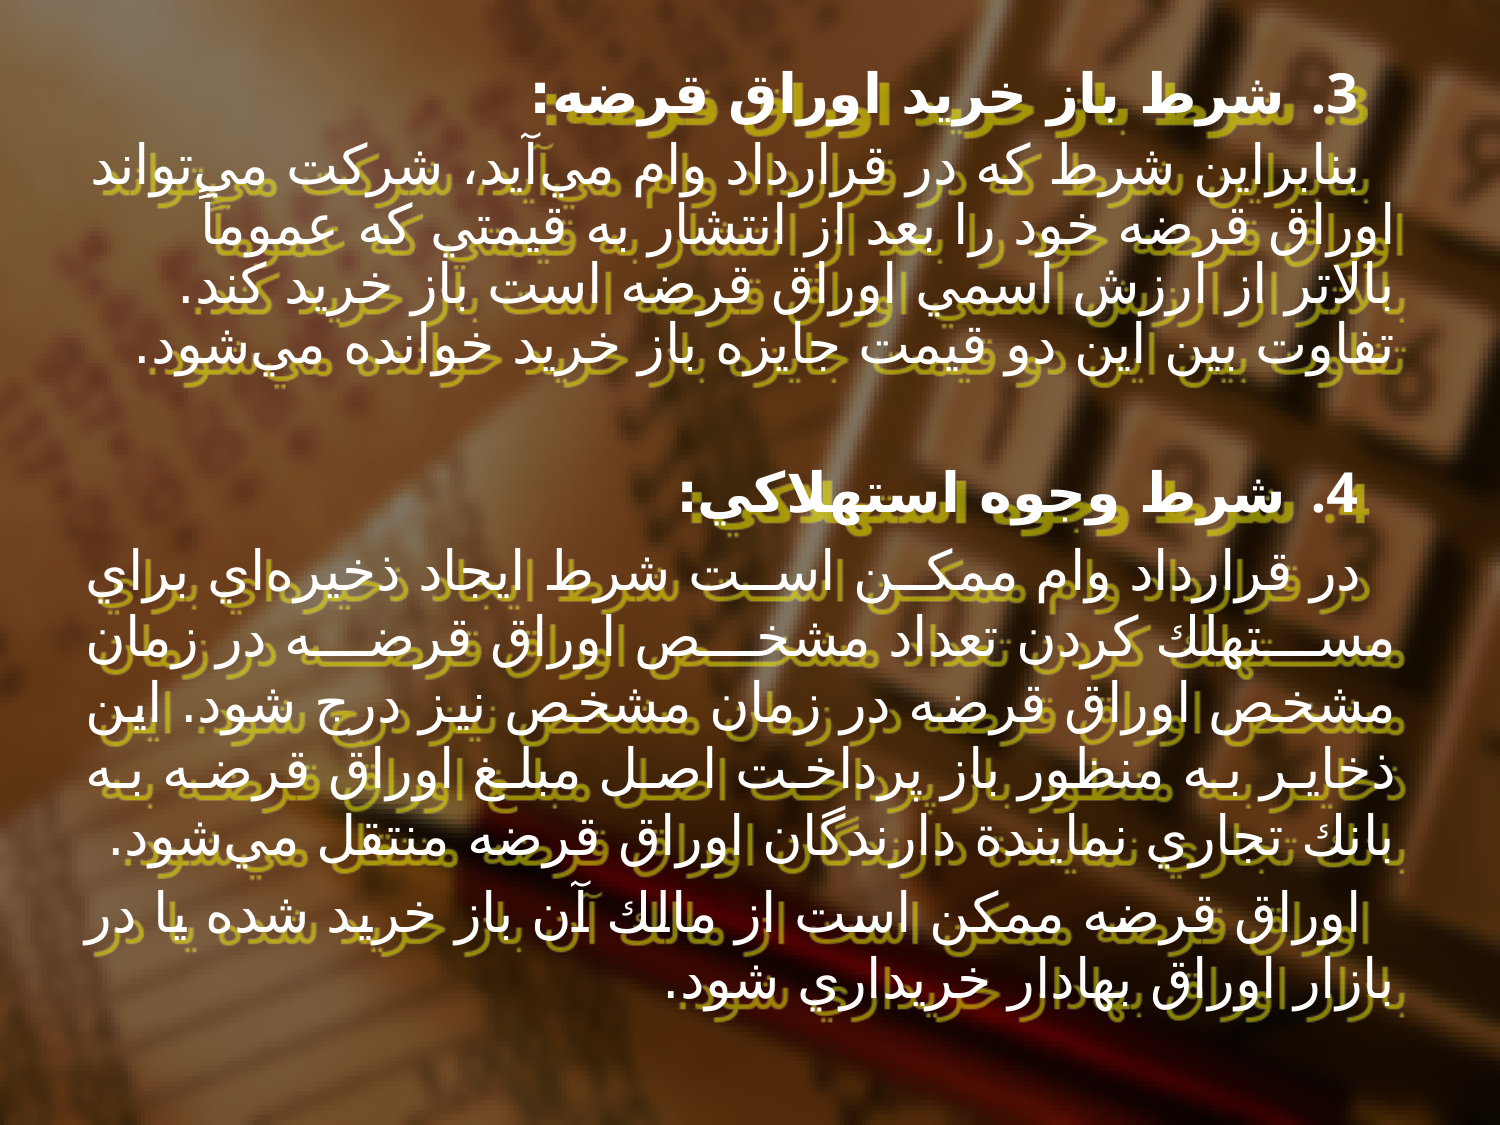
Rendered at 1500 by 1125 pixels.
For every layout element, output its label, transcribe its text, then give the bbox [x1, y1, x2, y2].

picture [0, 0, 1500, 1125]
list شرط باز خريد اوراق قرضه: بنابراين شرط كه در قرارداد وام مي‌آيد، شركت مي‌تواند اوراق قرضه خود را بعد از انتشار به قيمتي كه عموماً بالاتر از ارزش اسمي اوراق قرضه است باز خريد كند. تفاوت بين اين دو قيمت جايزه باز خريد خوانده مي‌شود. شرط وجوه استهلاكي: در قرارداد وام ممكن است شرط ايجاد ذخيره‌اي براي مستهلك كردن تعداد مشخص اوراق قرضه در زمان مشخص اوراق قرضه در زمان مشخص نيز درج شود. اين ذخاير به منظور باز پرداخت اصل مبلغ اوراق قرضه به بانك تجاري نمايندة دارندگان اوراق قرضه منتقل مي‌شود. اوراق قرضه ممكن است از مالك آن باز خريد شده يا در بازار اوراق بهادار خريداري شود. [70, 58, 1430, 1034]
